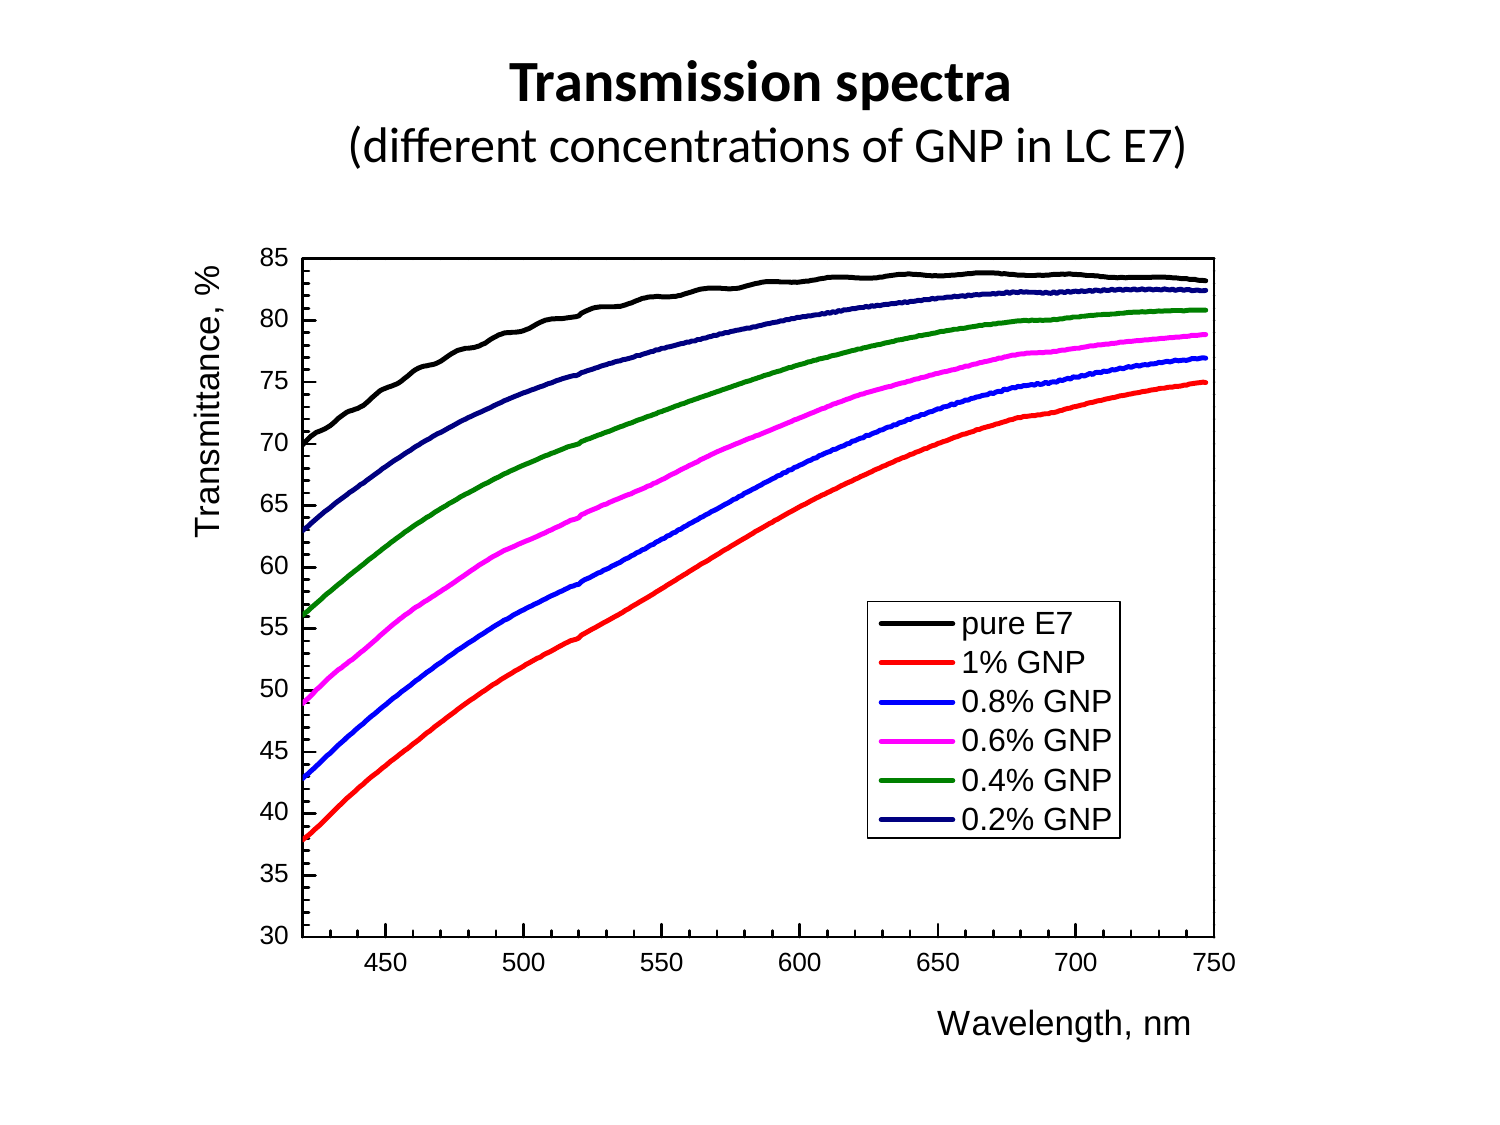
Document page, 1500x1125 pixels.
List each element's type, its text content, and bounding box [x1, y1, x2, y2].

title Transmission spectra (different concentrations of GNP in LC E7) [183, 19, 1353, 147]
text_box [63, 148, 1400, 1095]
